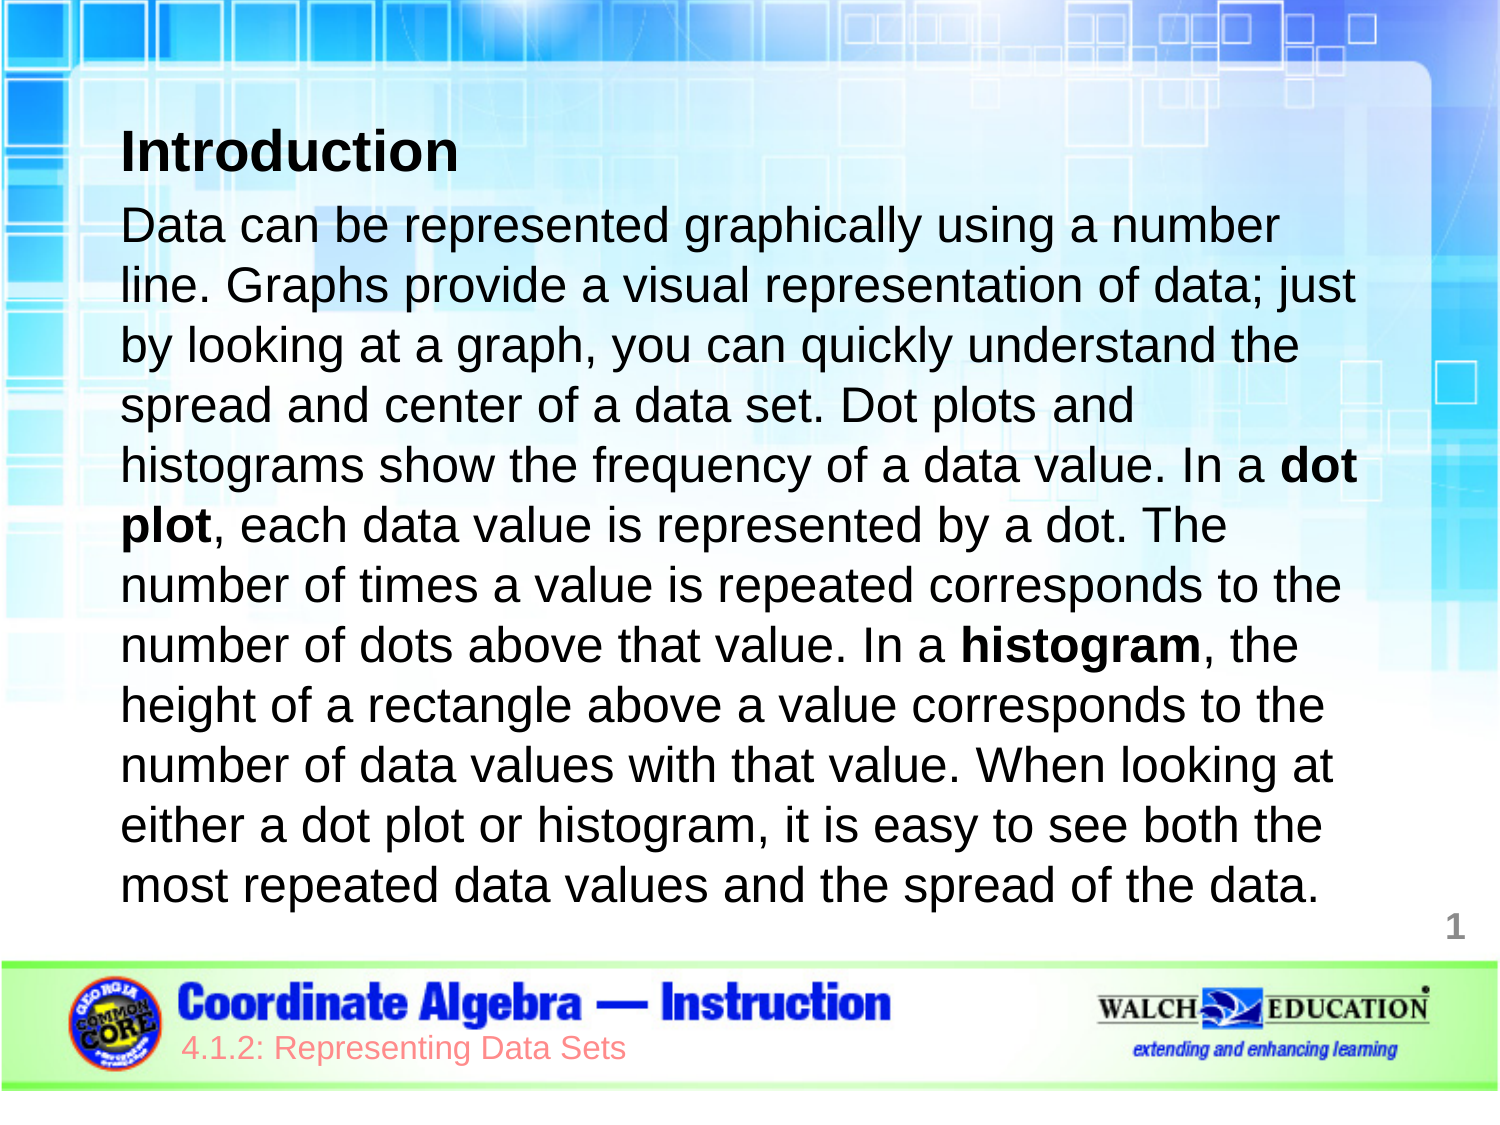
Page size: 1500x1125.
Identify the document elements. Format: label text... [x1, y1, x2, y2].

footer 4.1.2: Representing Data Sets [166, 1024, 1080, 1069]
subtitle Introduction Data can be represented graphically using a number line. Graphs provide a visual representation of data; just by looking at a graph, you can quickly understand the spread and center of a data set. Dot plots and histograms show the frequency of a data value. In a dot plot, each data value is represented by a dot. The number of times a value is repeated corresponds to the number of dots above that value. In a histogram, the height of a rectangle above a value corresponds to the number of data values with that value. When looking at either a dot plot or histogram, it is easy to see both the most repeated data values and the spread of the data. [105, 105, 1394, 925]
picture [1, 0, 1500, 1091]
slide_number 1 [1361, 901, 1481, 949]
